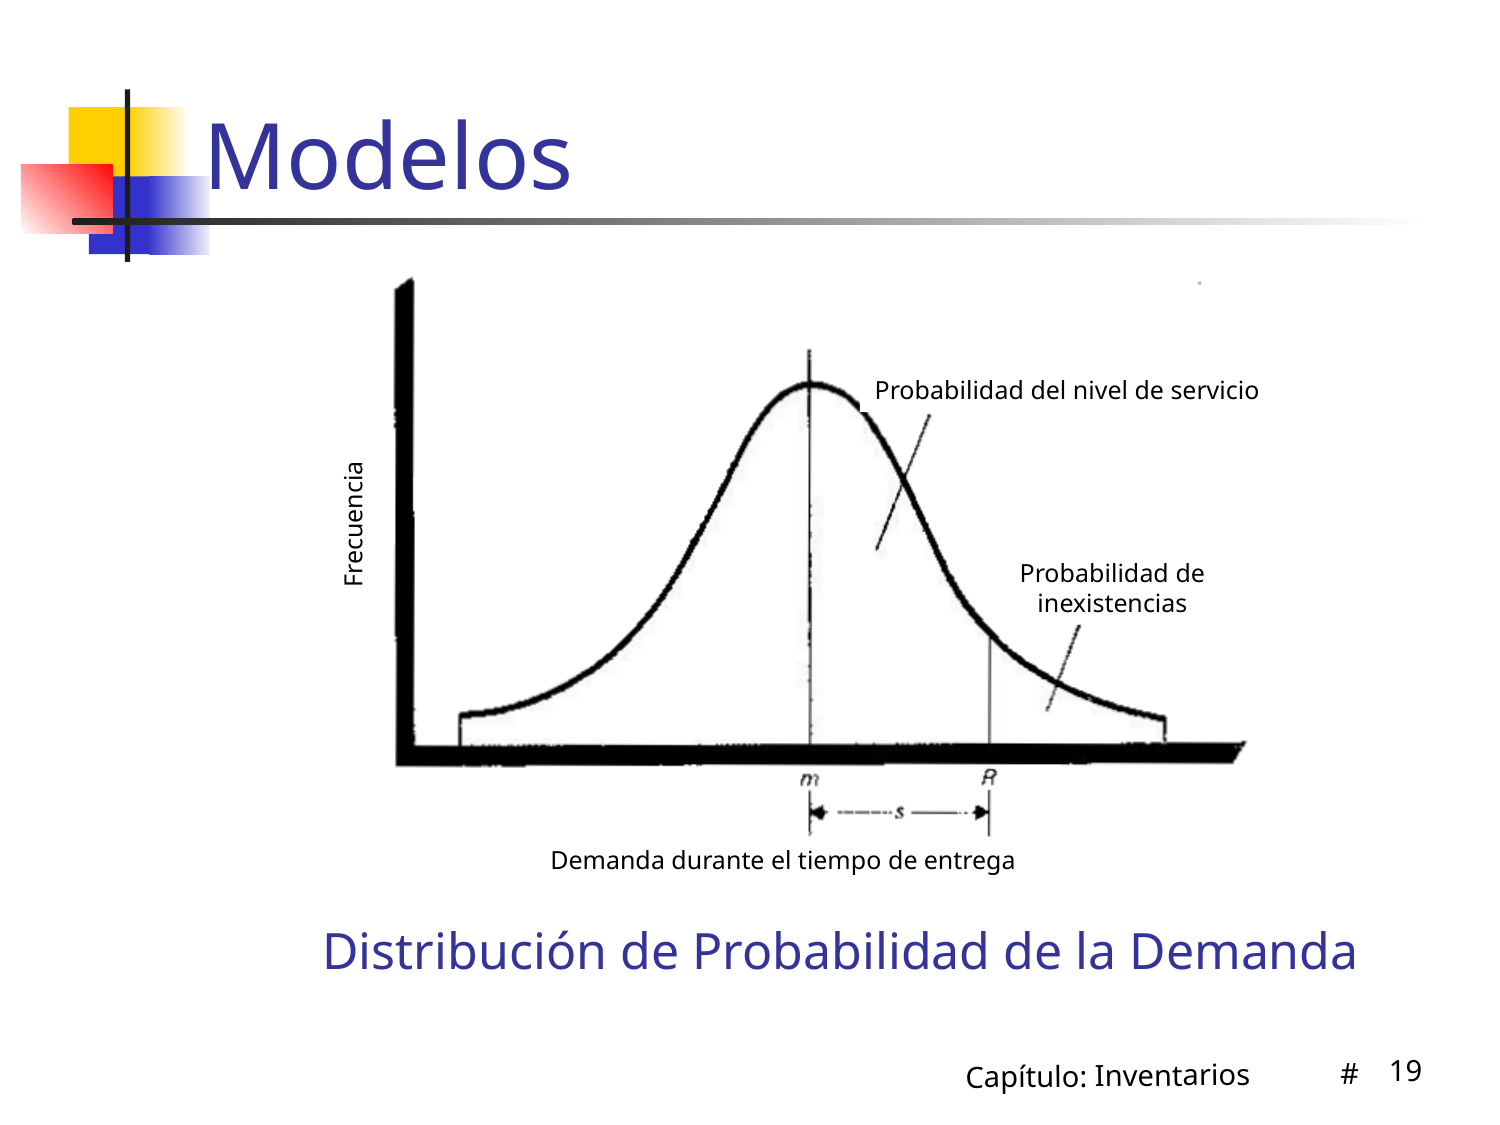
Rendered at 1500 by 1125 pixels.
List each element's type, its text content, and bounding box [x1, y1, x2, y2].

slide_number 19 [1124, 1024, 1438, 1101]
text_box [329, 274, 1276, 889]
text_box Distribución de Probabilidad de la Demanda [307, 912, 1375, 988]
footer Capítulo: Inventarios # [923, 1028, 1402, 1108]
title Modelos [188, 27, 1468, 216]
